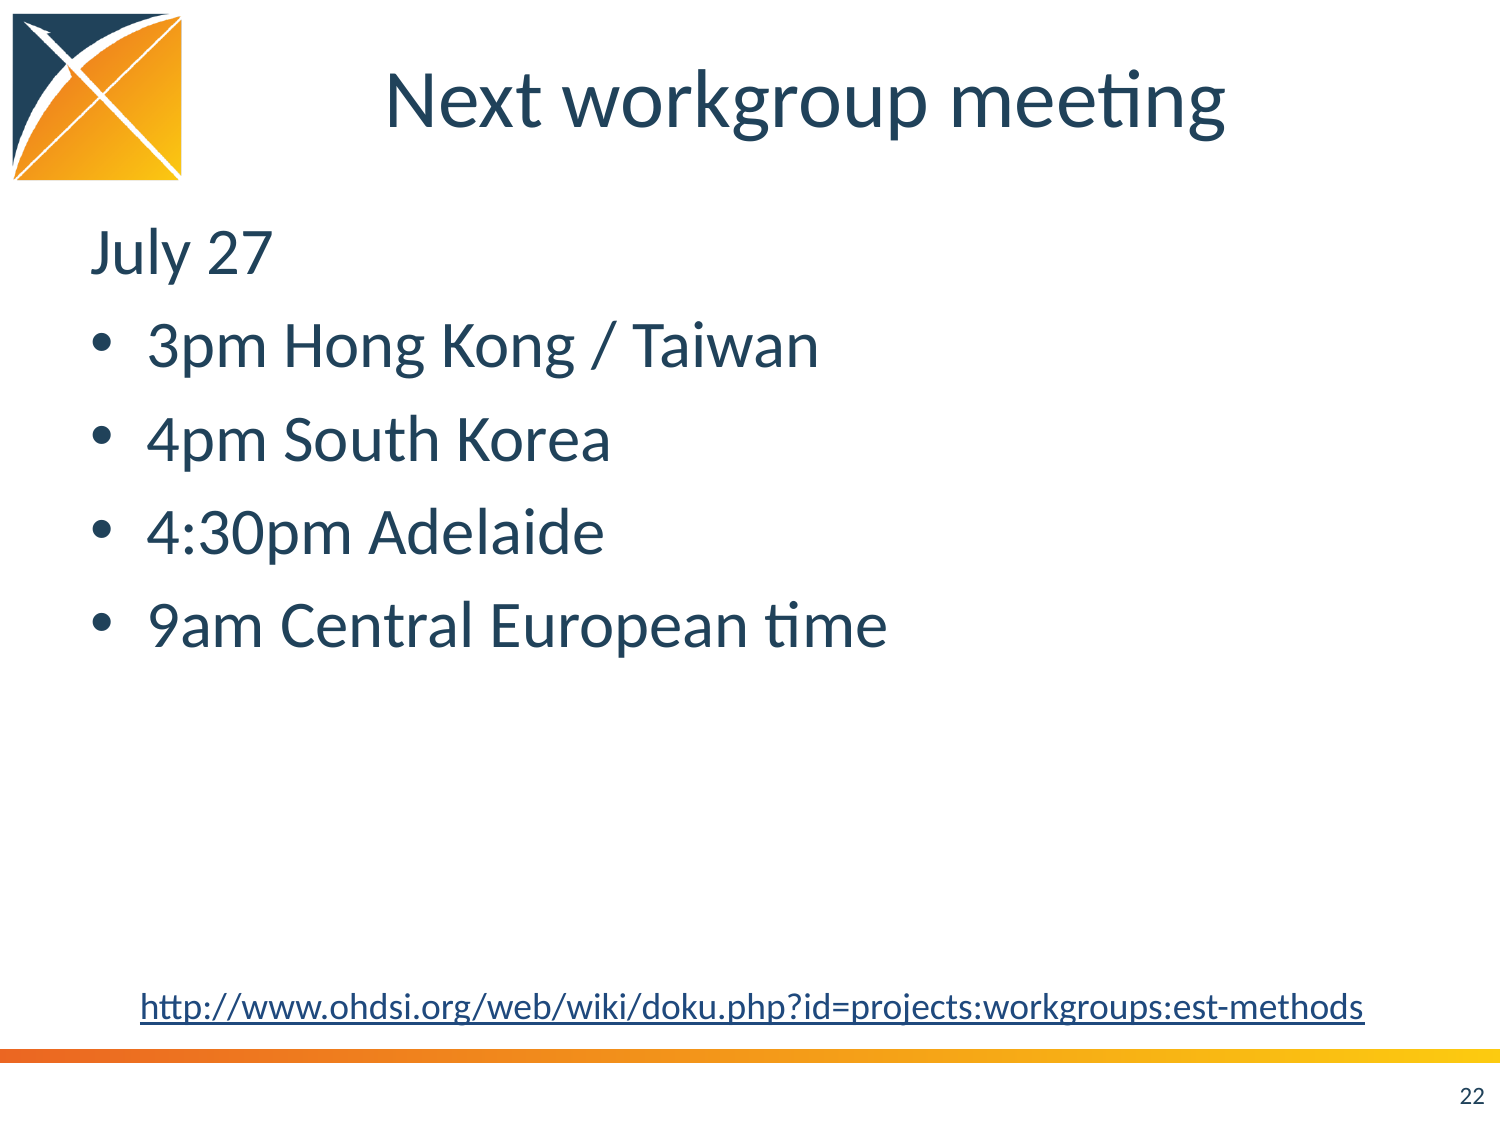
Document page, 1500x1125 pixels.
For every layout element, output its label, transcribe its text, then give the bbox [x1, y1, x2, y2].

slide_number 22 [1149, 1065, 1500, 1125]
text_box http://www.ohdsi.org/web/wiki/doku.php?id=projects:workgroups:est-methods [124, 974, 1388, 1035]
title Next workgroup meeting [187, 24, 1425, 163]
picture [0, 0, 206, 200]
list July 27 3pm Hong Kong / Taiwan 4pm South Korea 4:30pm Adelaide 9am Central European time [75, 200, 1425, 1005]
